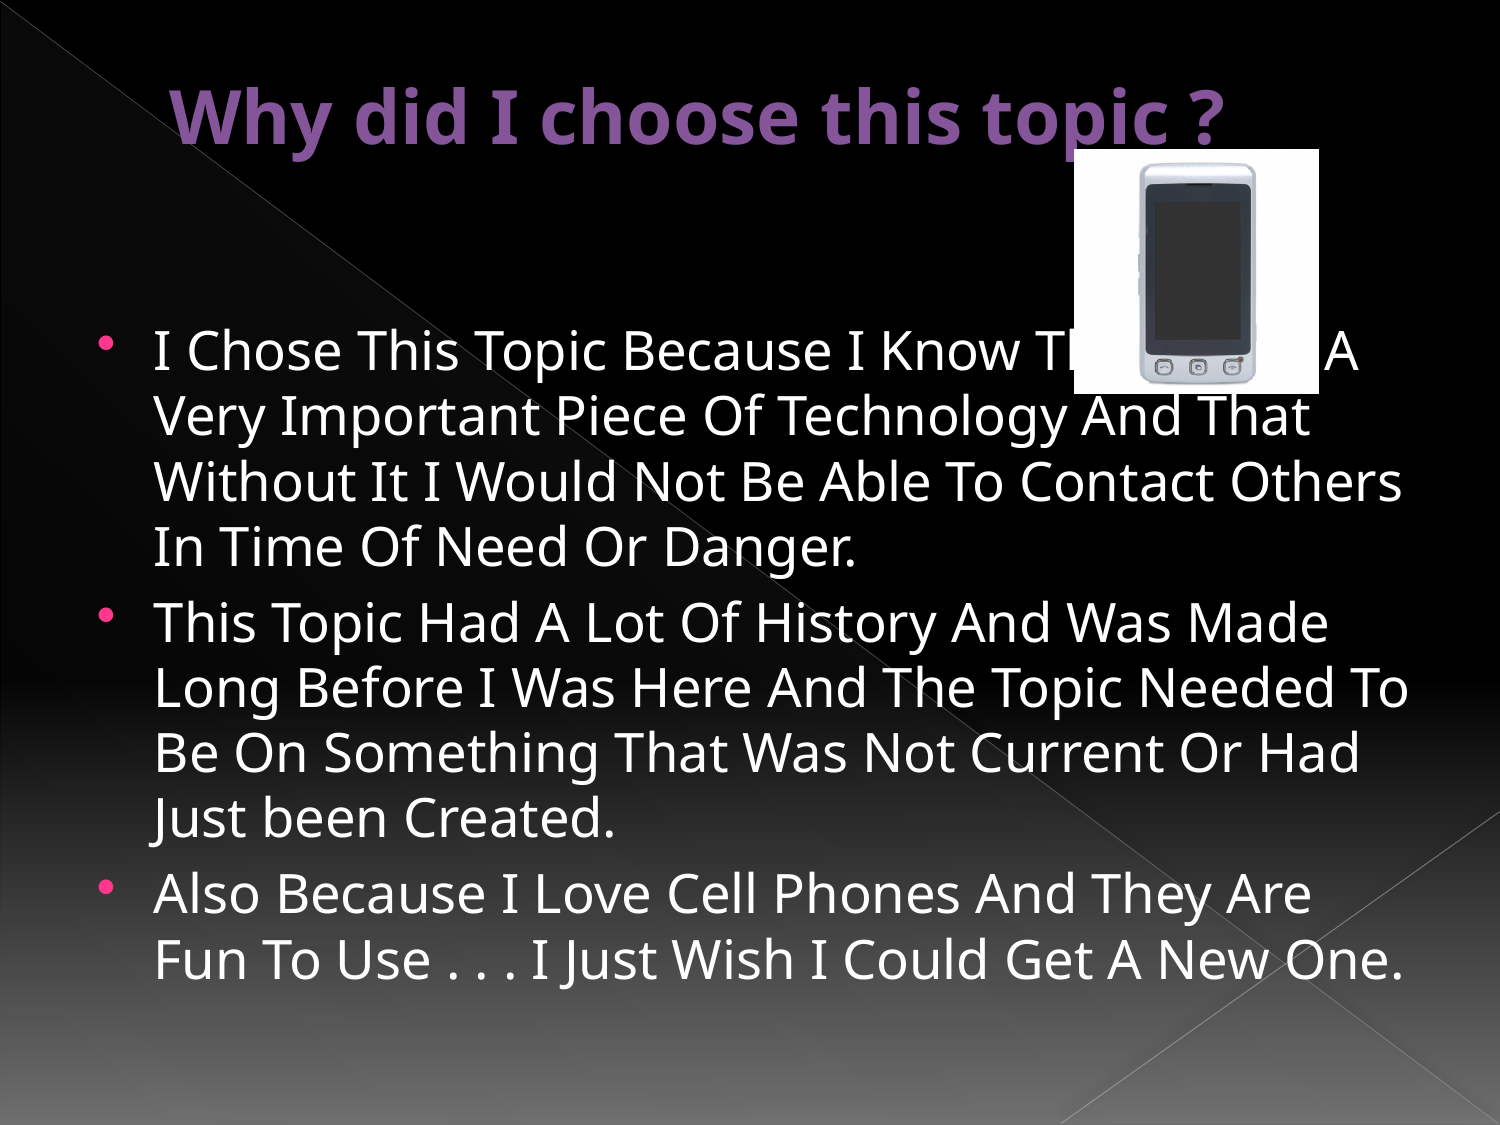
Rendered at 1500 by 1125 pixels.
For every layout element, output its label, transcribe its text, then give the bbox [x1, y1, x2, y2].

picture [1074, 149, 1319, 394]
list I Chose This Topic Because I Know That this is A Very Important Piece Of Technology And That Without It I Would Not Be Able To Contact Others In Time Of Need Or Danger. This Topic Had A Lot Of History And Was Made Long Before I Was Here And The Topic Needed To Be On Something That Was Not Current Or Had Just been Created. Also Because I Love Cell Phones And They Are Fun To Use . . . I Just Wish I Could Get A New One. [75, 308, 1425, 1059]
title Why did I choose this topic ? [75, 0, 1425, 230]
